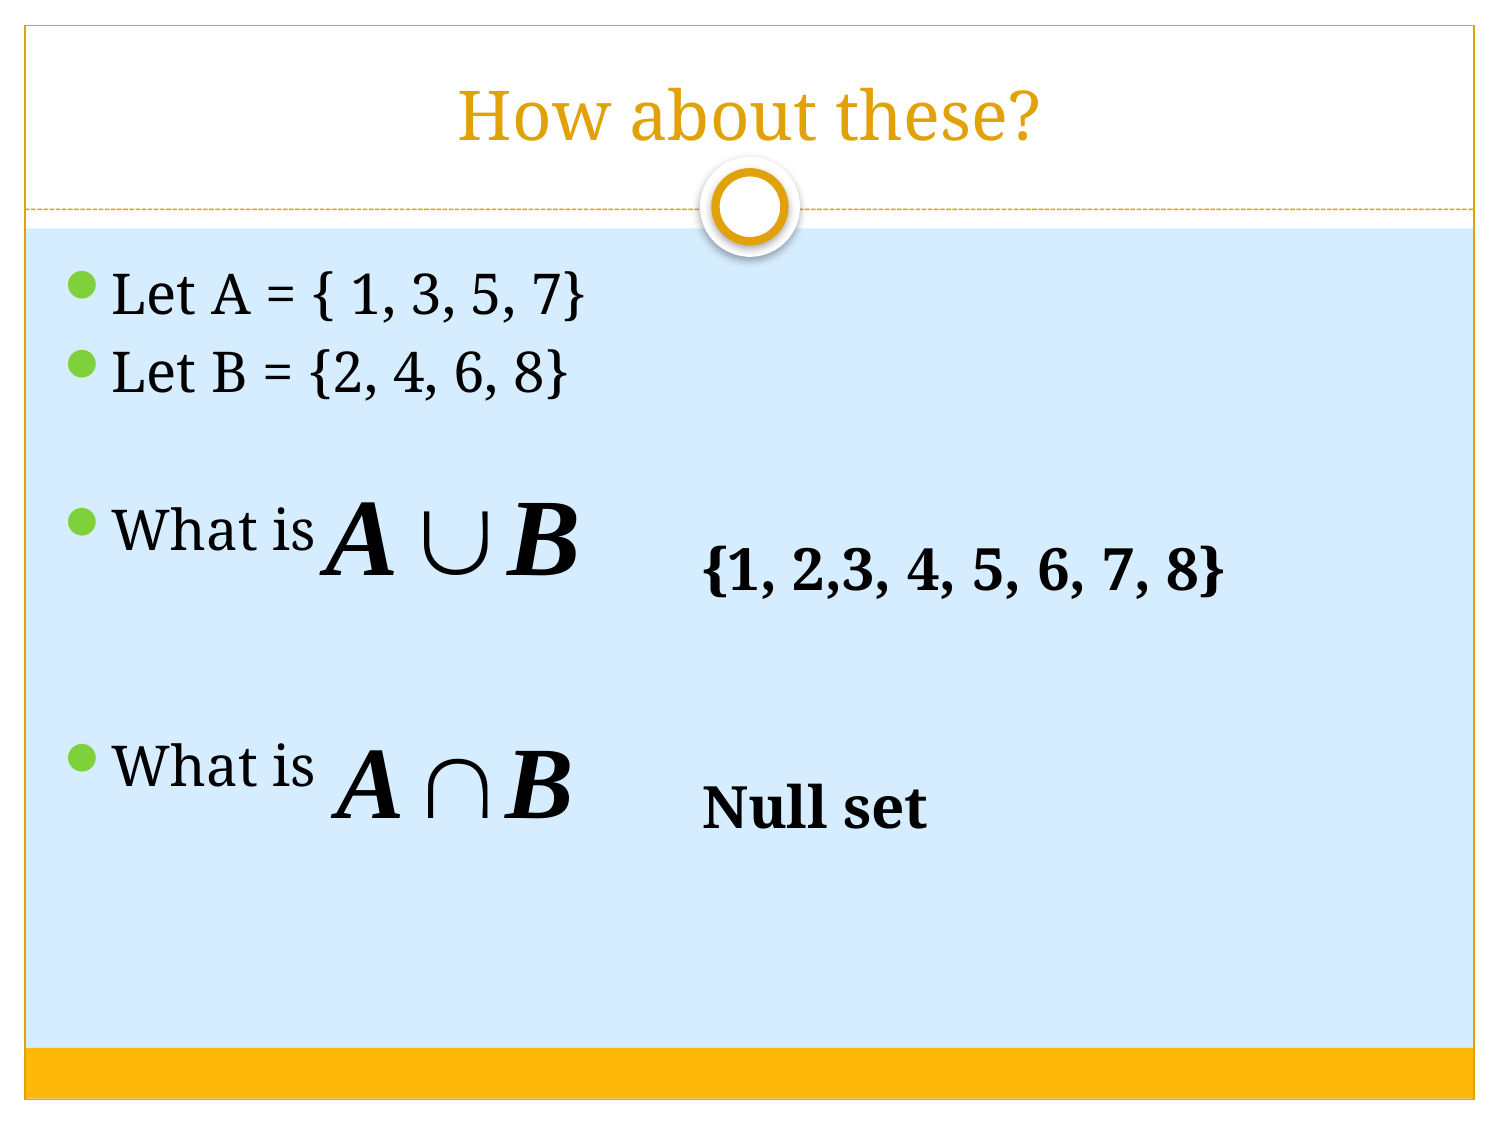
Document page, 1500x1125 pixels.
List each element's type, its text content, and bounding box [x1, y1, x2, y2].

title How about these? [49, 37, 1450, 162]
list Let A = { 1, 3, 5, 7} Let B = {2, 4, 6, 8} What is What is [49, 250, 1445, 1001]
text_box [299, 474, 603, 613]
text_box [312, 724, 595, 854]
text_box Null set [687, 762, 1338, 848]
text_box {1, 2,3, 4, 5, 6, 7, 8} [687, 525, 1338, 610]
